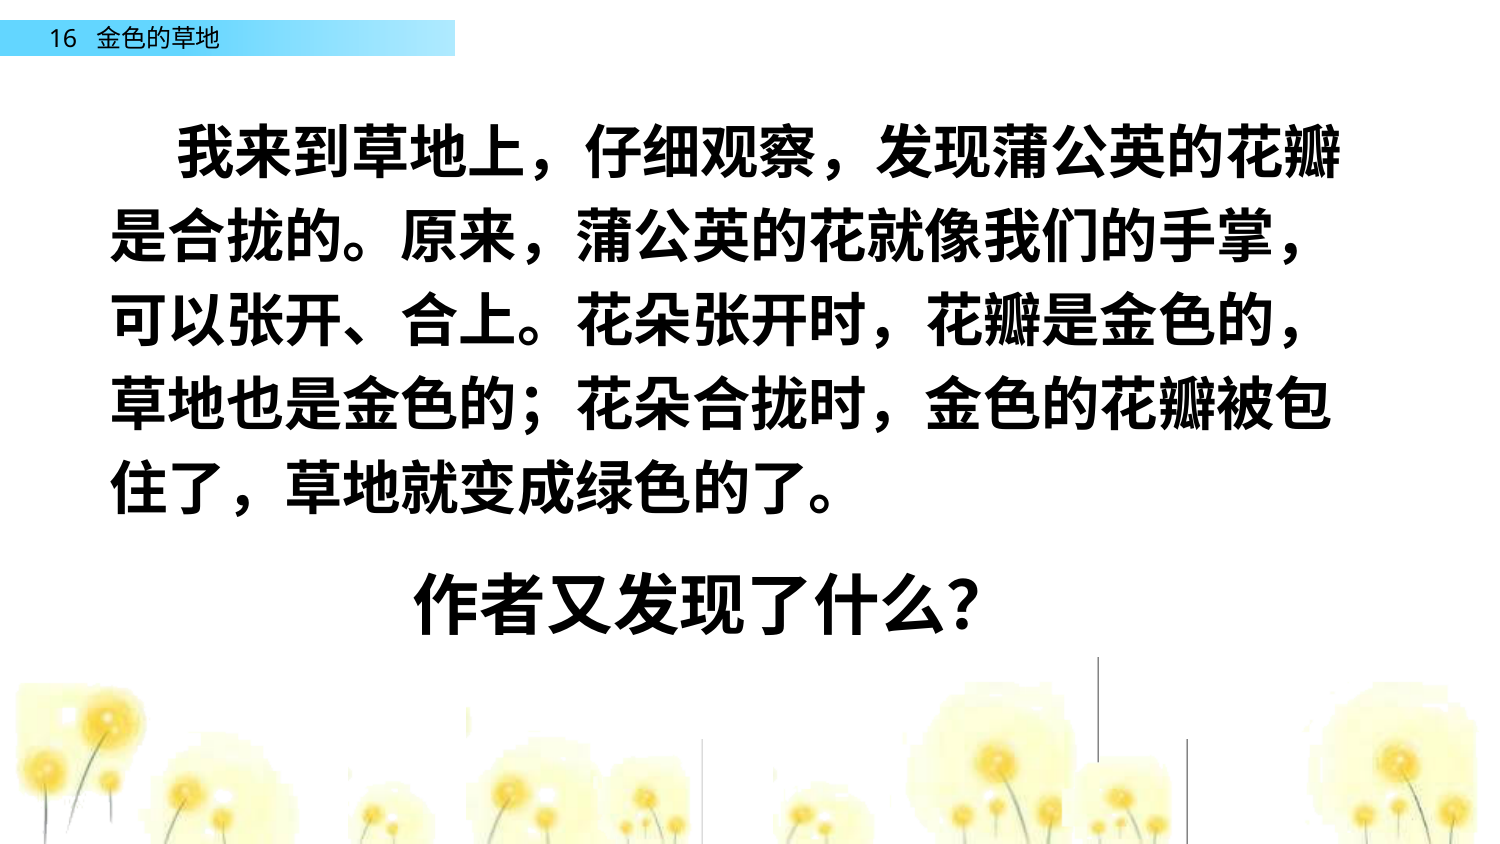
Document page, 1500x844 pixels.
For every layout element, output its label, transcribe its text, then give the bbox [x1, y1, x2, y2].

picture [0, 657, 1188, 844]
text_box 作者又发现了什么？ [398, 555, 1029, 651]
text_box 我来到草地上，仔细观察，发现蒲公英的花瓣是合拢的。原来，蒲公英的花就像我们的手掌，可以张开、合上。花朵张开时，花瓣是金色的，草地也是金色的；花朵合拢时，金色的花瓣被包住了，草地就变成绿色的了。 [94, 93, 1406, 529]
picture [1222, 657, 1500, 844]
